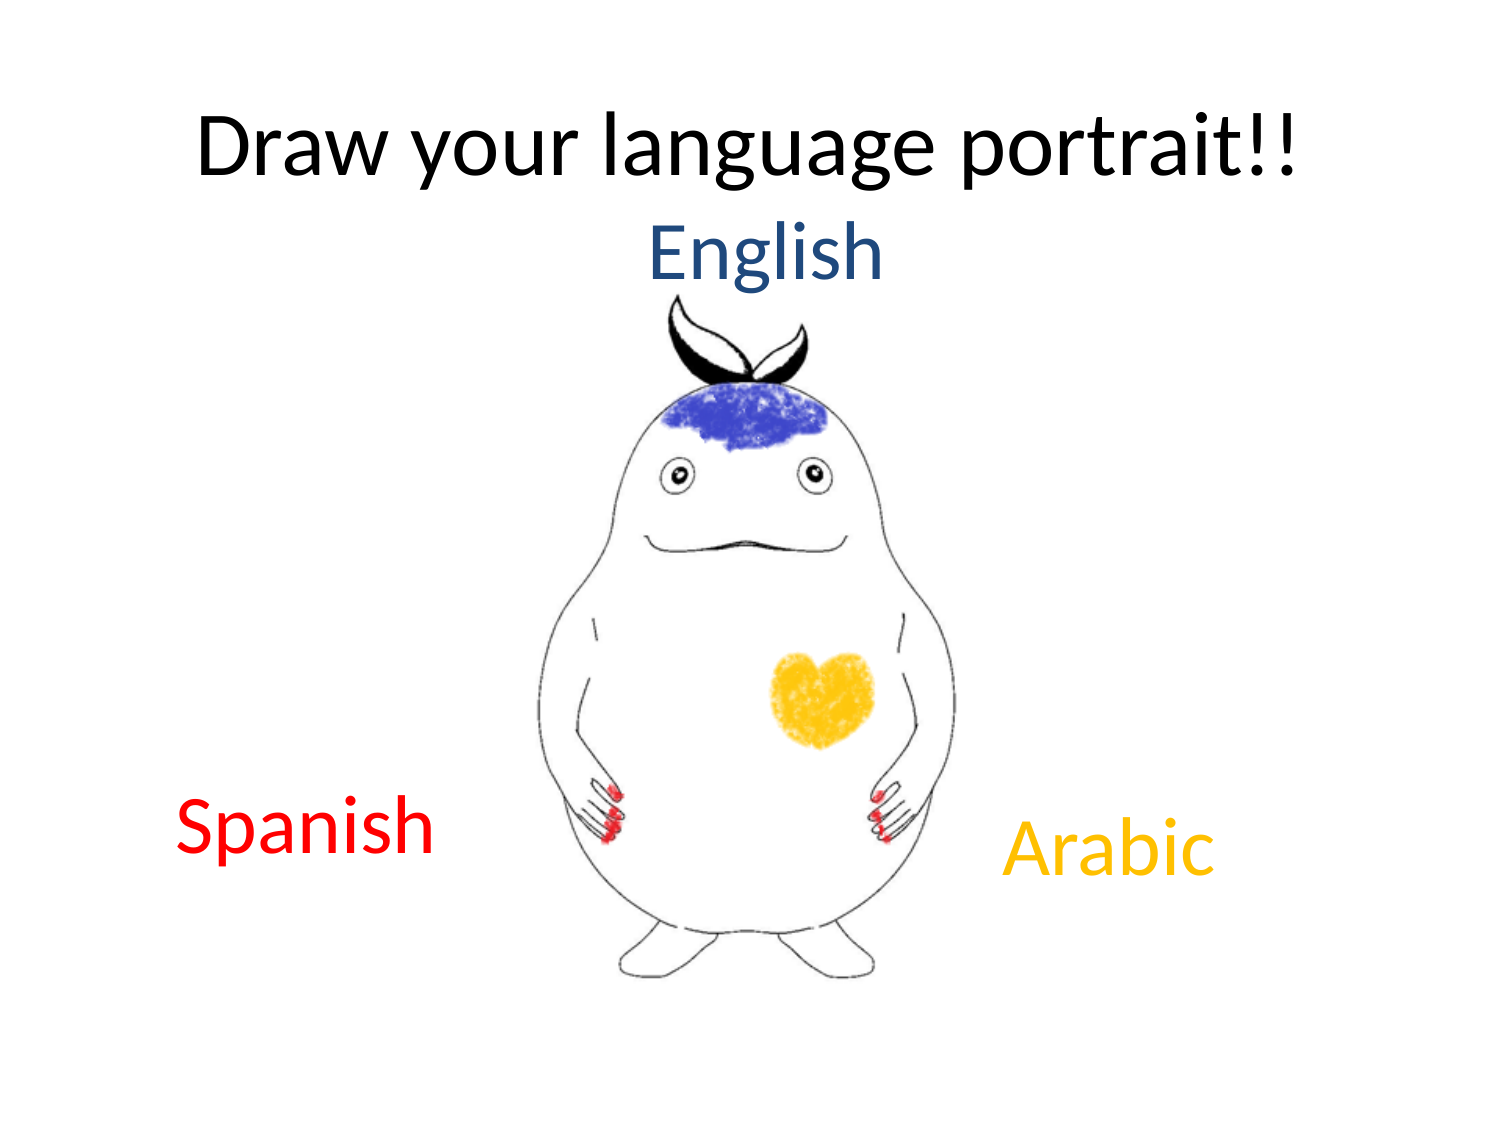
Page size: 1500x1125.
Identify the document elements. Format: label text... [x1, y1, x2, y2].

text_box English [633, 233, 901, 260]
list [193, 262, 1307, 1005]
text_box Spanish [160, 763, 188, 878]
title Draw your language portrait!! [75, 45, 1425, 233]
